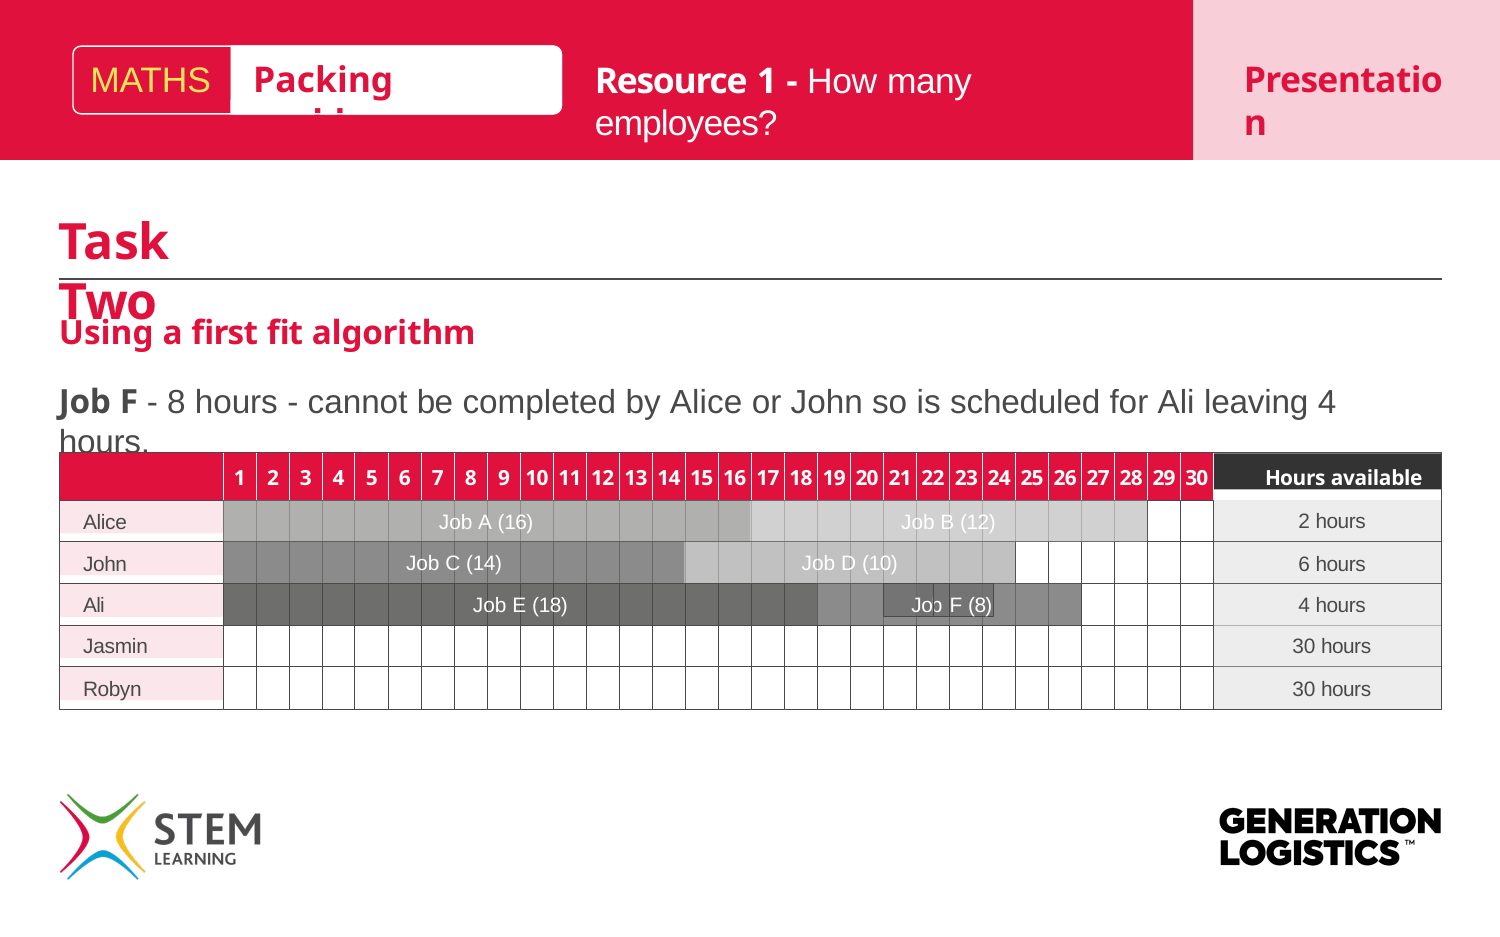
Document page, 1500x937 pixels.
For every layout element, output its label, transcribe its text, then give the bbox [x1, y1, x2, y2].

text_box [72, 46, 562, 114]
text_box Task Two [56, 207, 272, 309]
picture [59, 793, 261, 880]
text_box Presentation [1241, 55, 1450, 143]
text_box Packing problems [231, 111, 561, 143]
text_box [58, 452, 1443, 711]
title Resource 1 - How many employees? [592, 55, 1144, 215]
picture [1219, 807, 1441, 866]
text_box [223, 541, 1016, 584]
text_box Using a first fit algorithm Job F - 8 hours - cannot be completed by Alice or John so is scheduled for Ali leaving 4 hours. [56, 309, 1426, 451]
